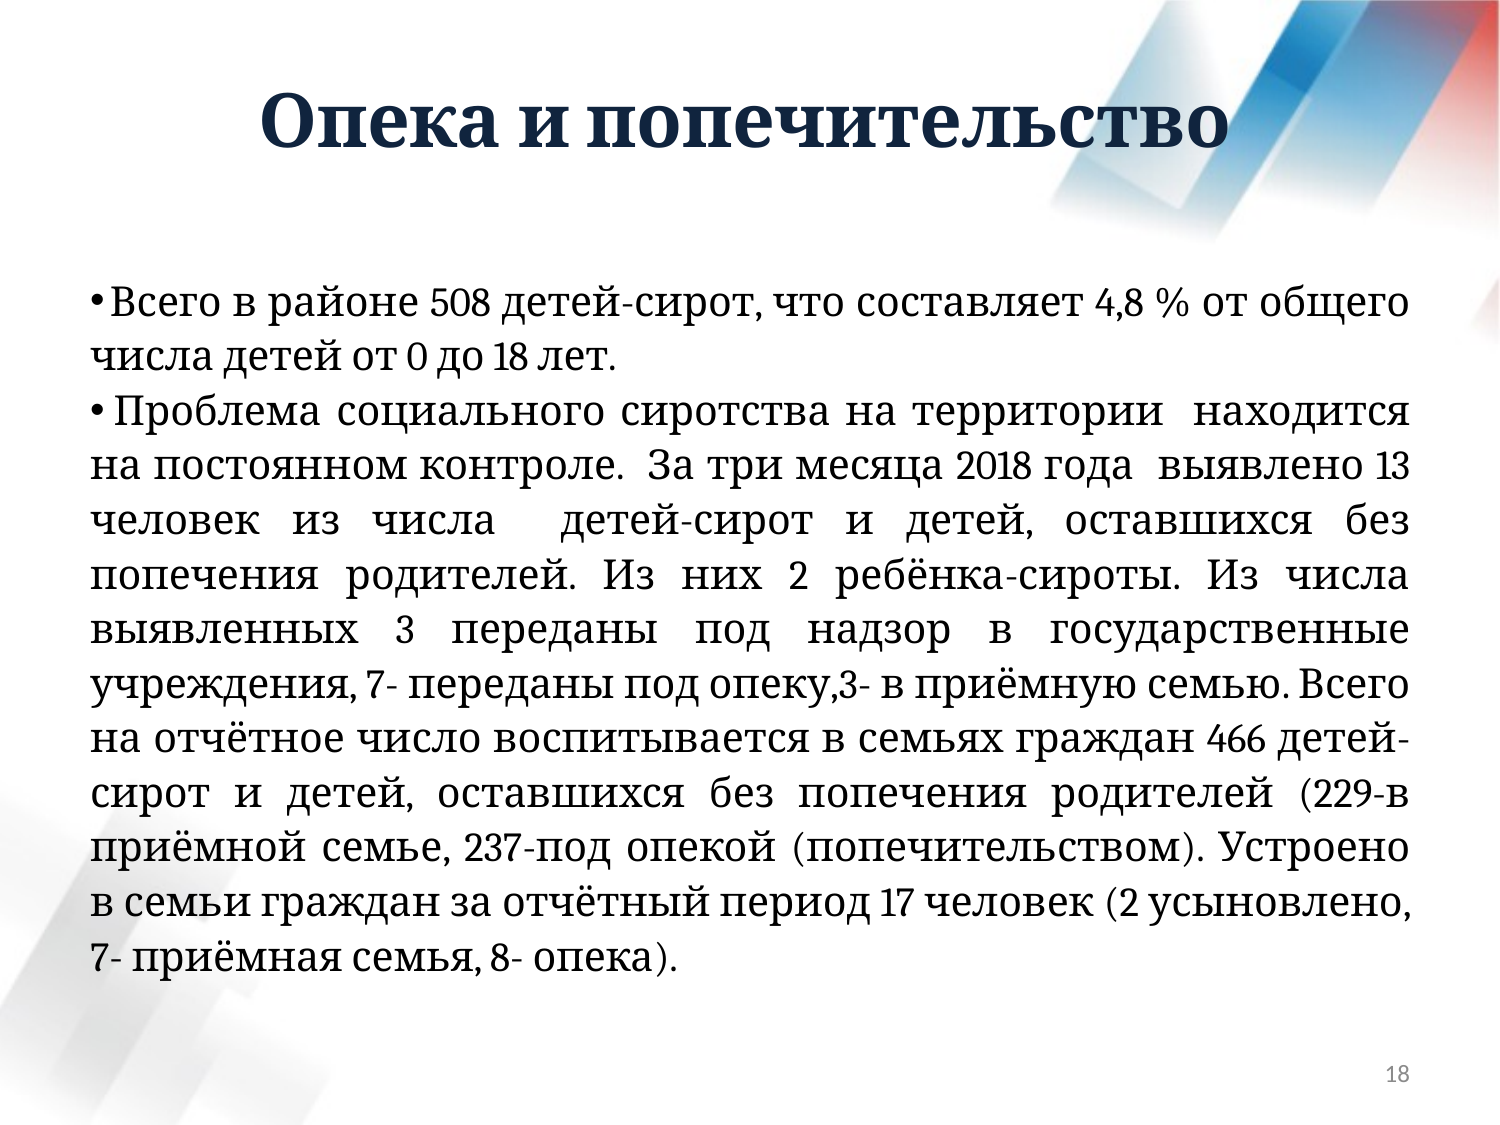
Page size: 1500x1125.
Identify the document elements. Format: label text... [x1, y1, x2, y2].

slide_number 18 [1074, 1042, 1425, 1103]
list Всего в районе 508 детей-сирот, что составляет 4,8 % от общего числа детей от 0 до 18 лет. Проблема социального сиротства на территории находится на постоянном контроле. За три месяца 2018 года выявлено 13 человек из числа детей-сирот и детей, оставшихся без попечения родителей. Из них 2 ребёнка-сироты. Из числа выявленных 3 переданы под надзор в государственные учреждения, 7- переданы под опеку,3- в приёмную семью. Всего на отчётное число воспитывается в семьях граждан 466 детей-сирот и детей, оставшихся без попечения родителей (229-в приёмной семье, 237-под опекой (попечительством). Устроено в семьи граждан за отчётный период 17 человек (2 усыновлено, 7- приёмная семья, 8- опека). [75, 262, 1425, 1005]
title ОПЕКА (ПОПЕЧИТЕЛЬСТВО) [75, 45, 1425, 233]
picture [0, 0, 1500, 1125]
text_box Опека и попечительство [70, 58, 1421, 176]
